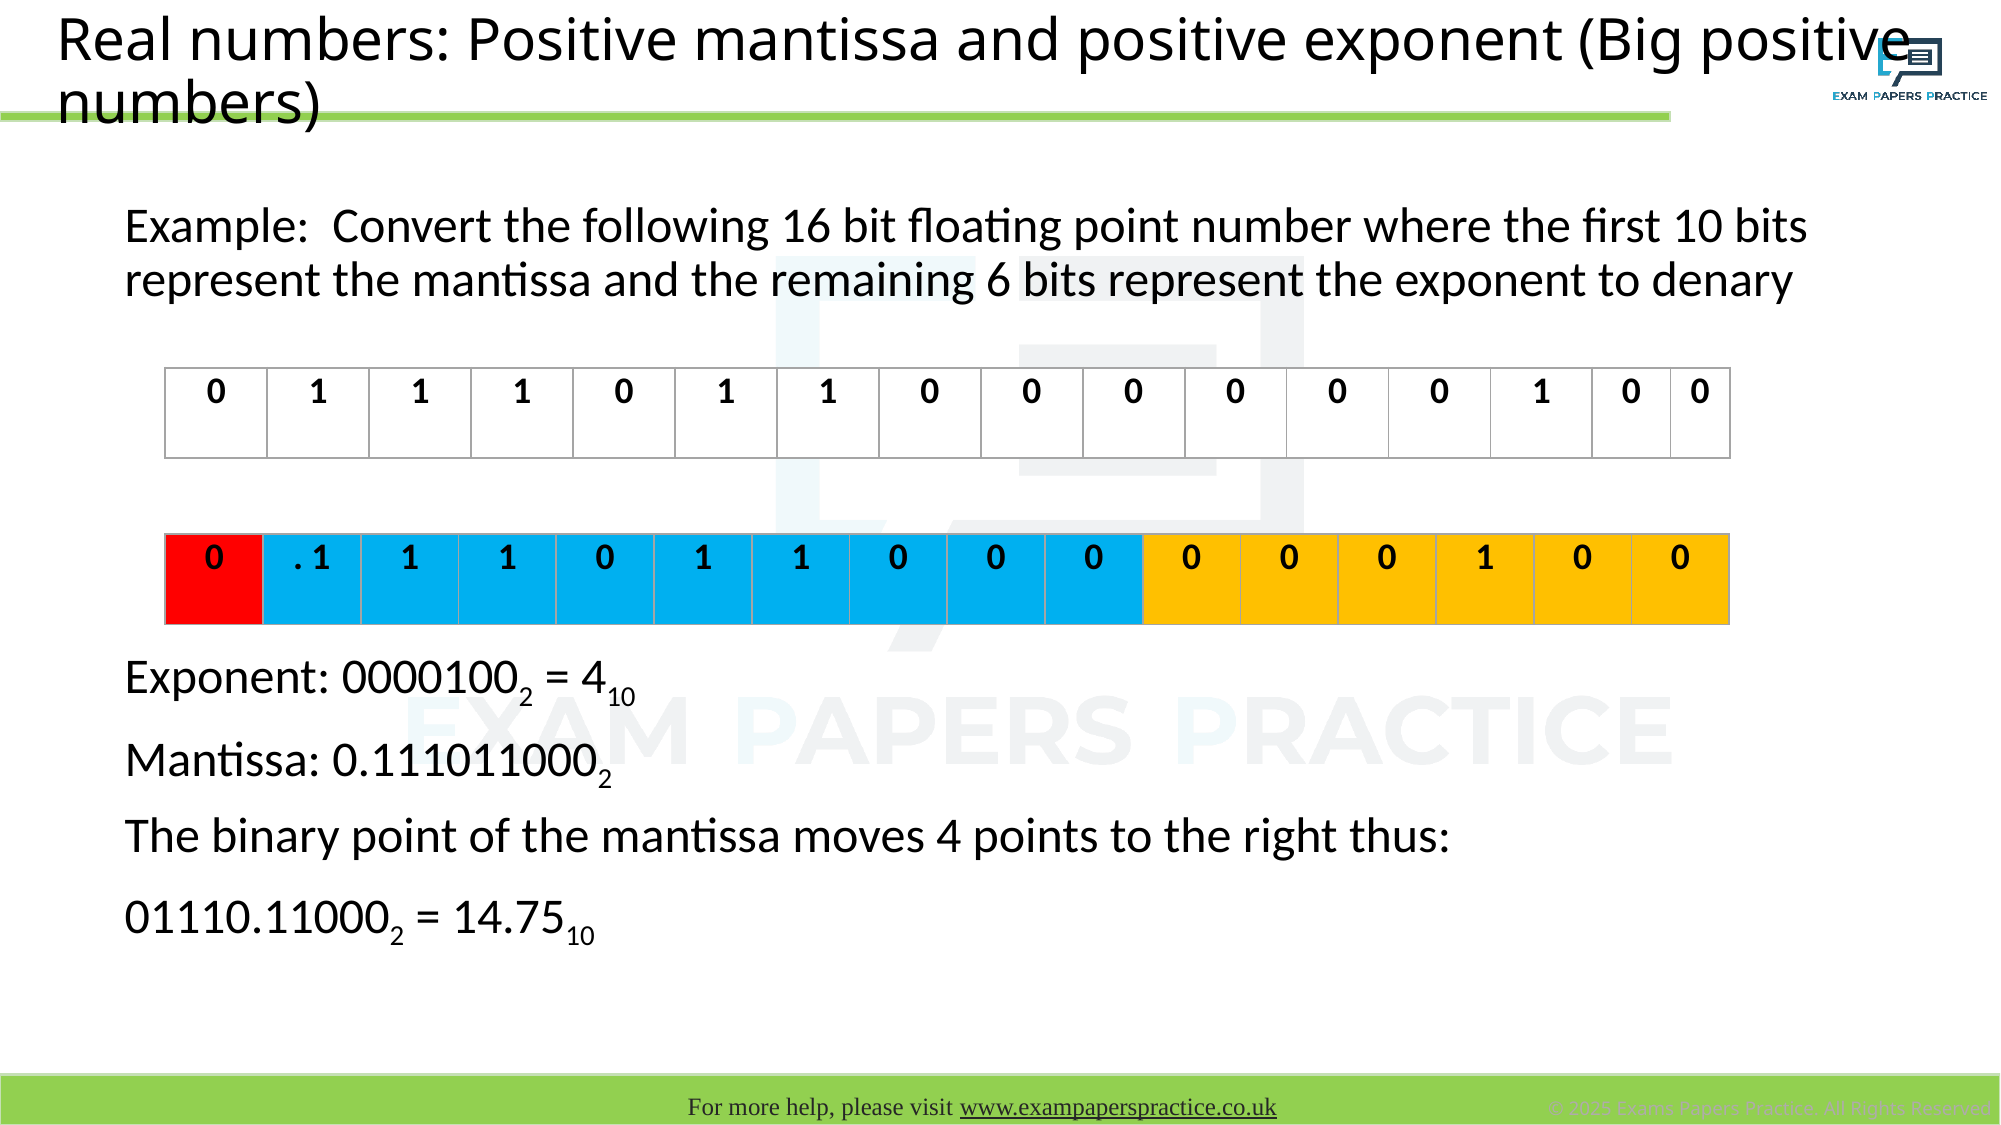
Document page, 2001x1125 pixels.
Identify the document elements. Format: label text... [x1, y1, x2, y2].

table_header 1 [370, 369, 470, 457]
table_header 1 [472, 369, 572, 457]
table_header 1 [753, 535, 849, 624]
table_header 1 [459, 535, 555, 624]
table_header 0 [1535, 535, 1631, 624]
table_header 0 [1241, 535, 1337, 624]
table_header 0 [1632, 535, 1728, 624]
table_header 0 [1287, 369, 1388, 457]
table_header 0 [1671, 369, 1729, 457]
table_header 0 [948, 535, 1044, 624]
table_header . 1 [264, 535, 360, 624]
text_box [137, 292, 1810, 413]
table_header 0 [880, 369, 980, 457]
title Real numbers: Positive mantissa and positive exponent (Big positive numbers) [41, 59, 2000, 87]
list Example: Convert the following 16 bit floating point number where the first 10 bits represent the mantissa and the remaining 6 bits represent the exponent to denary Exponent: 00001002 = 410 Mantissa: 0.1110110002 The binary point of the mantissa moves 4 points to the right thus: 01110.110002 = 14.7510 [109, 191, 1835, 979]
table_header 0 [982, 369, 1082, 457]
table_header 0 [1593, 369, 1670, 457]
table_header 0 [1084, 369, 1184, 457]
table_header 0 [574, 369, 674, 457]
table_header 1 [268, 369, 368, 457]
table_header 1 [1491, 369, 1591, 457]
table_header 1 [1437, 535, 1533, 624]
table_header 0 [1144, 535, 1240, 624]
table_header 0 [1186, 369, 1286, 457]
table_header 0 [1046, 535, 1142, 624]
table_header 0 [166, 535, 262, 624]
table_header 0 [1389, 369, 1490, 457]
table_header 0 [850, 535, 946, 624]
table_header 0 [166, 369, 266, 457]
table_header 1 [676, 369, 776, 457]
table_header 1 [655, 535, 751, 624]
table_header 0 [1339, 535, 1435, 624]
table_header 0 [557, 535, 653, 624]
table_header 1 [362, 535, 458, 624]
table_header 1 [778, 369, 878, 457]
